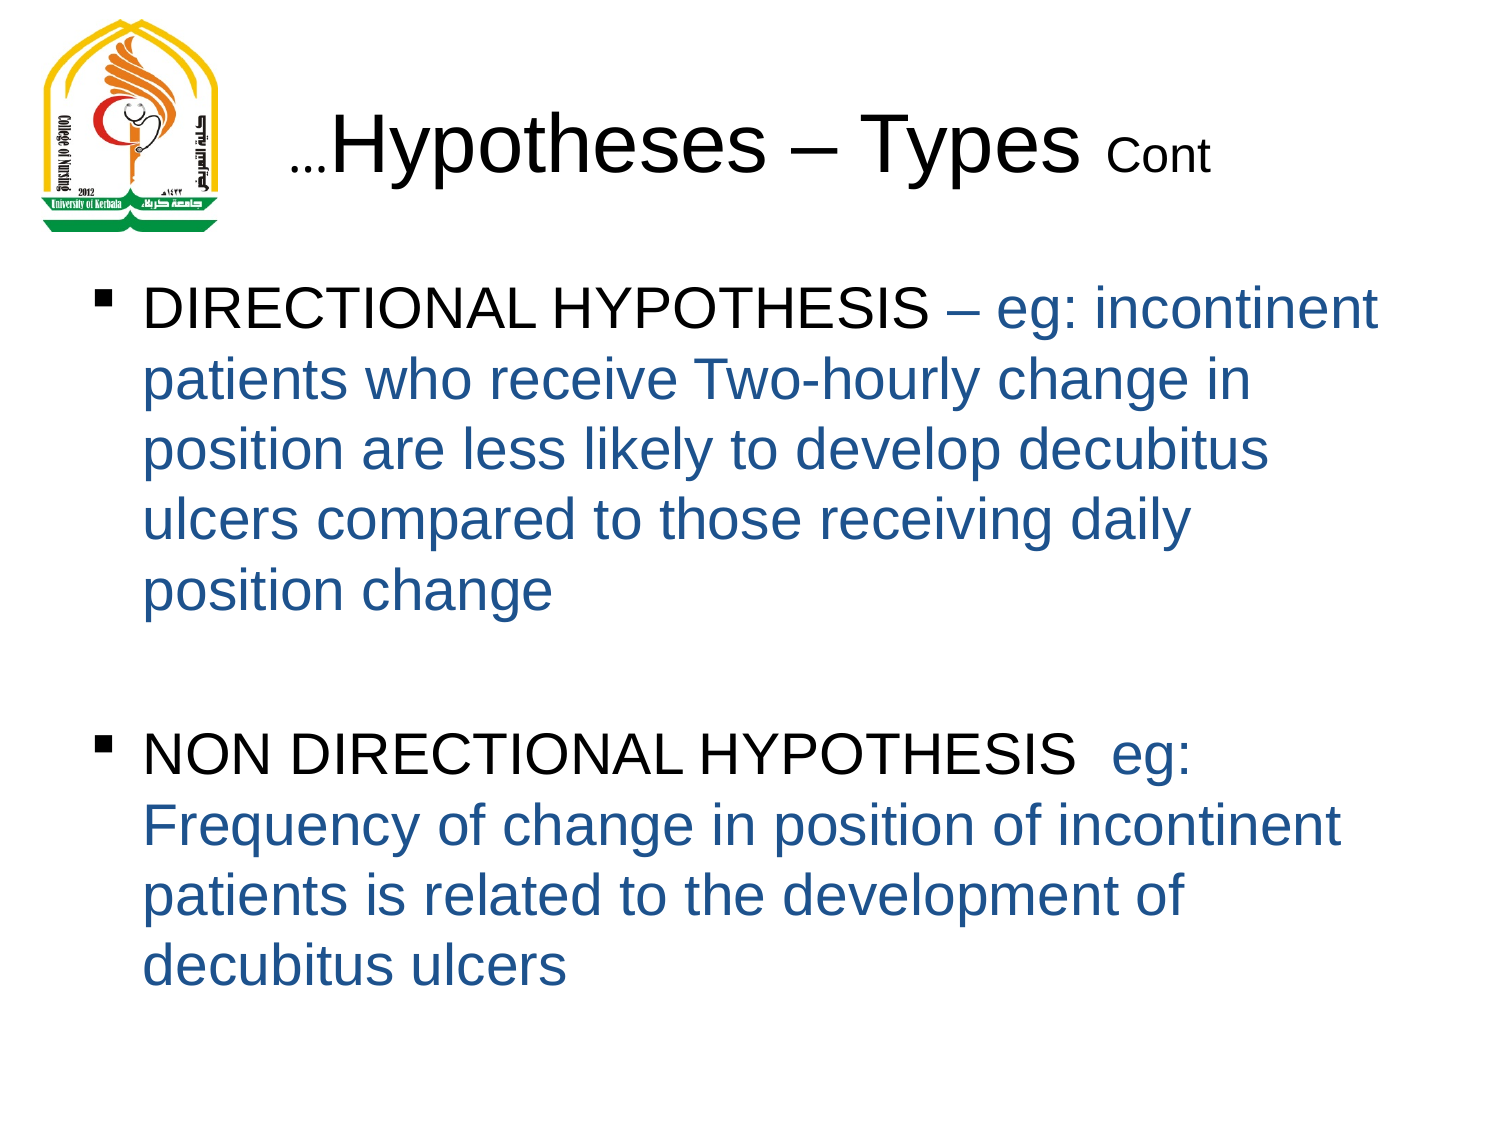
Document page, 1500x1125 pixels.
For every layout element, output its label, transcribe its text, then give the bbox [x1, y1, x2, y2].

list DIRECTIONAL HYPOTHESIS – eg: incontinent patients who receive Two-hourly change in position are less likely to develop decubitus ulcers compared to those receiving daily position change NON DIRECTIONAL HYPOTHESIS eg: Frequency of change in position of incontinent patients is related to the development of decubitus ulcers [75, 262, 1425, 1005]
picture [40, 18, 218, 232]
title Hypotheses – Types Cont… [222, 45, 1425, 233]
